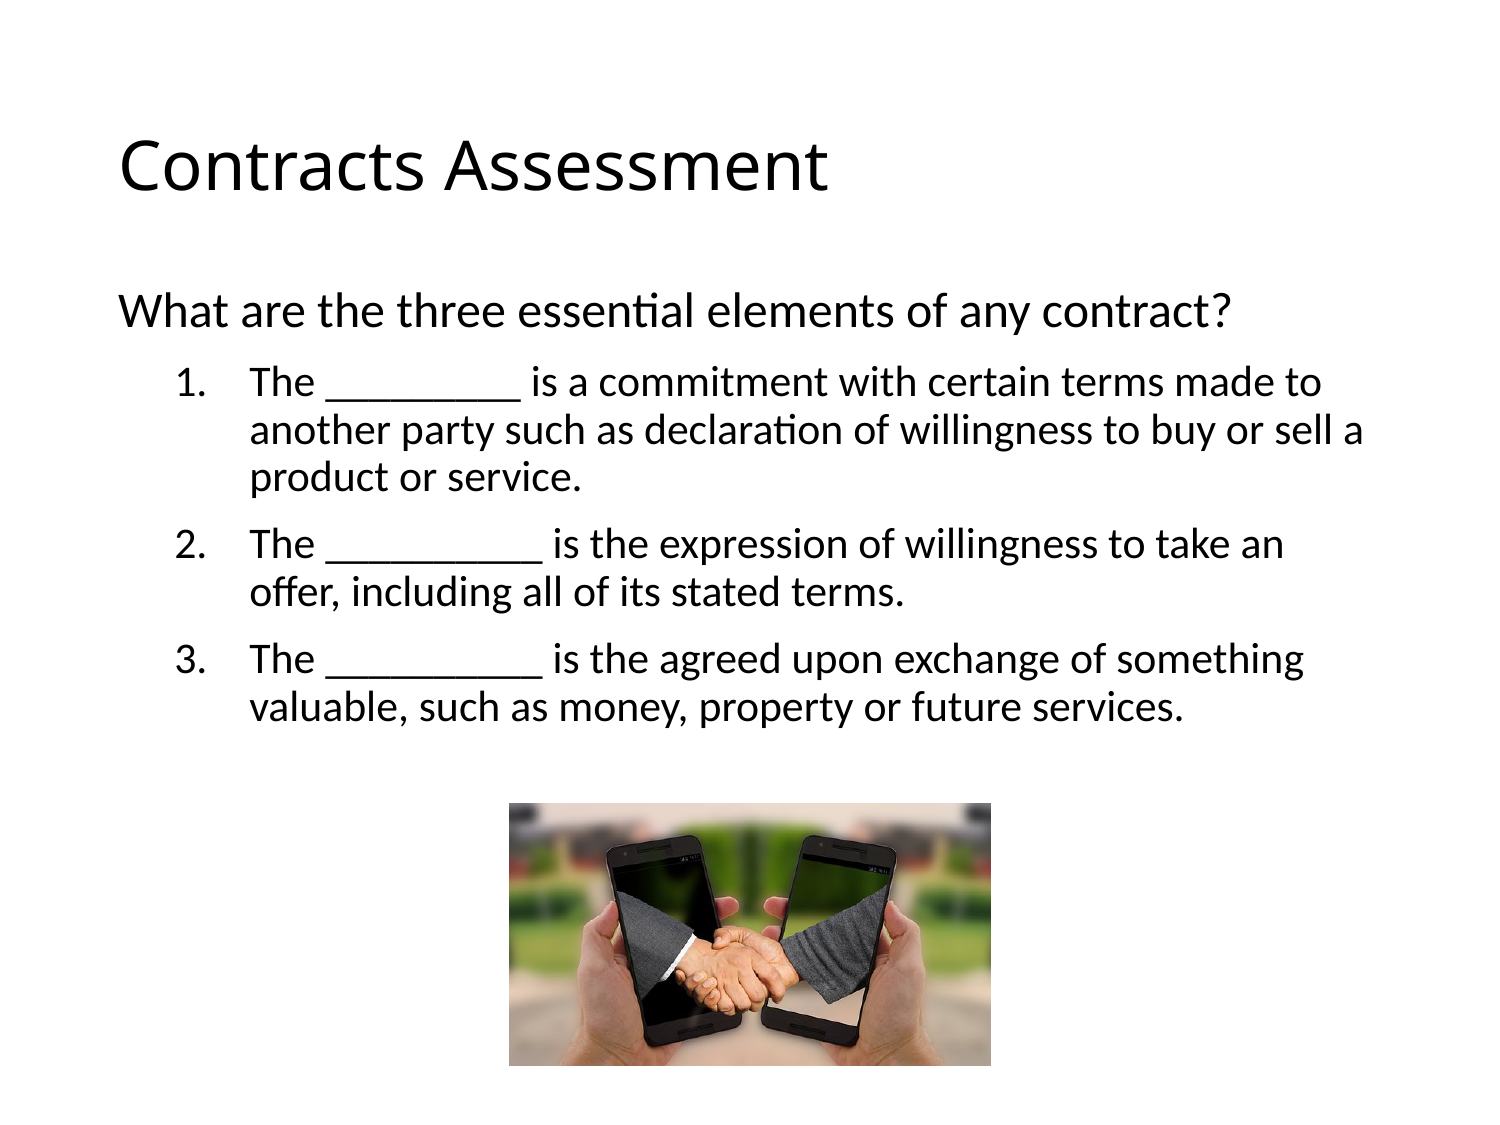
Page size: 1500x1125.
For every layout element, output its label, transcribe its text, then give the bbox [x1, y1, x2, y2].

title Contracts Assessment [102, 59, 1398, 277]
picture [509, 803, 991, 1066]
list What are the three essential elements of any contract? The _________ is a commitment with certain terms made to another party such as declaration of willingness to buy or sell a product or service. The __________ is the expression of willingness to take an offer, including all of its stated terms. The __________ is the agreed upon exchange of something valuable, such as money, property or future services. [102, 277, 1398, 992]
